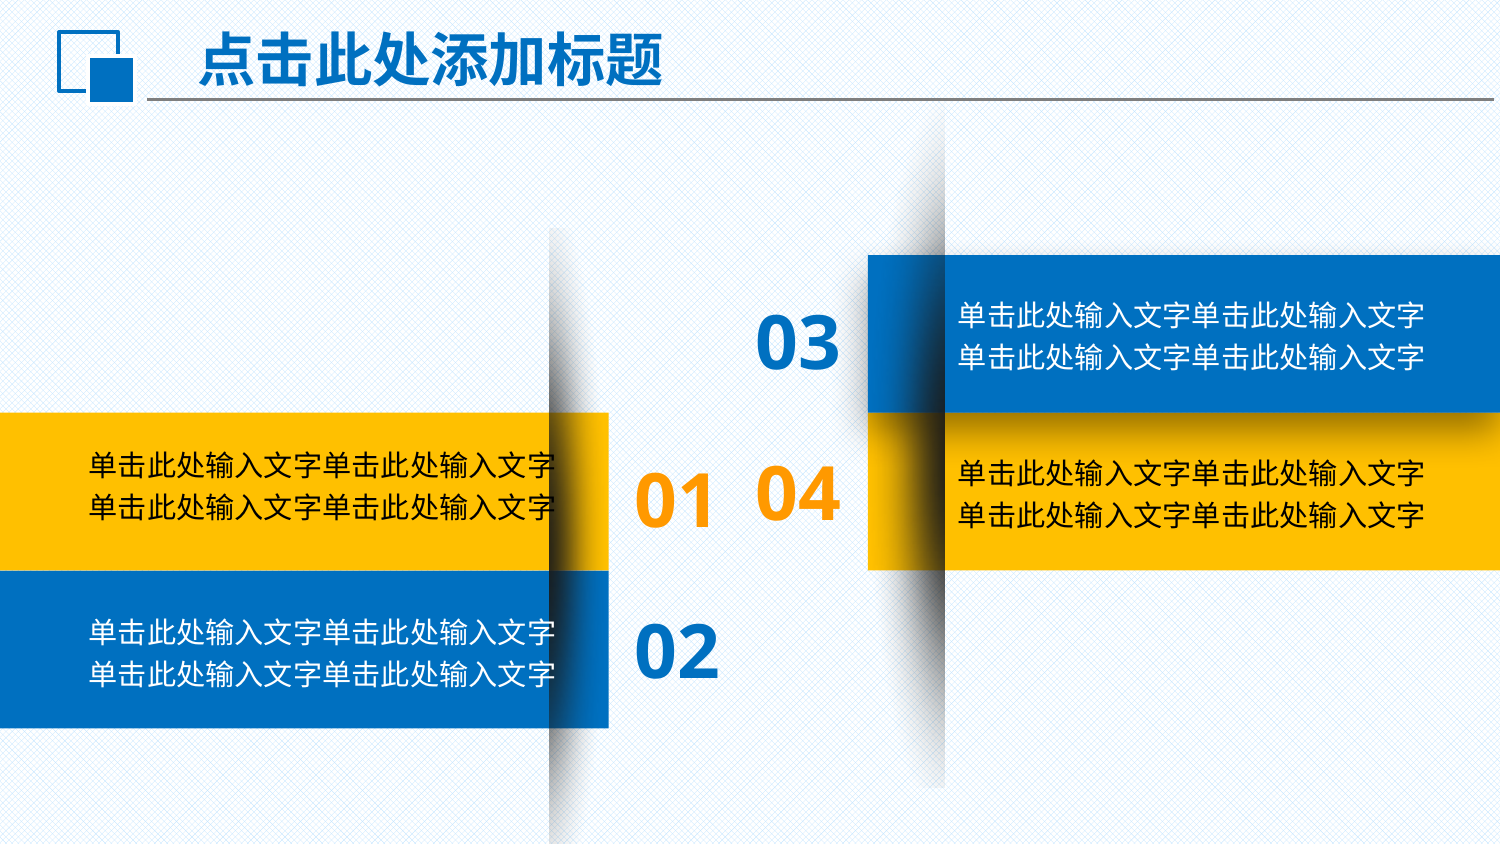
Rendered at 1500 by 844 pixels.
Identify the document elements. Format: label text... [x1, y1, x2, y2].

text_box [0, 573, 543, 730]
text_box [951, 253, 1500, 415]
text_box 单击此处输入文字单击此处输入文字 单击此处输入文字单击此处输入文字 [951, 283, 1441, 382]
picture [867, 102, 946, 789]
text_box [0, 411, 543, 573]
text_box 04 [740, 437, 856, 543]
text_box [57, 30, 120, 93]
picture [548, 227, 609, 844]
text_box 02 [619, 596, 735, 701]
text_box 03 [740, 286, 856, 392]
text_box 单击此处输入文字单击此处输入文字 单击此处输入文字单击此处输入文字 [37, 600, 543, 700]
text_box 单击此处输入文字单击此处输入文字 单击此处输入文字单击此处输入文字 [951, 441, 1441, 540]
text_box [951, 456, 1500, 573]
text_box 点击此处添加标题 [183, 15, 1500, 109]
text_box 单击此处输入文字单击此处输入文字 单击此处输入文字单击此处输入文字 [37, 433, 543, 532]
text_box [86, 54, 137, 106]
text_box 01 [619, 445, 735, 551]
